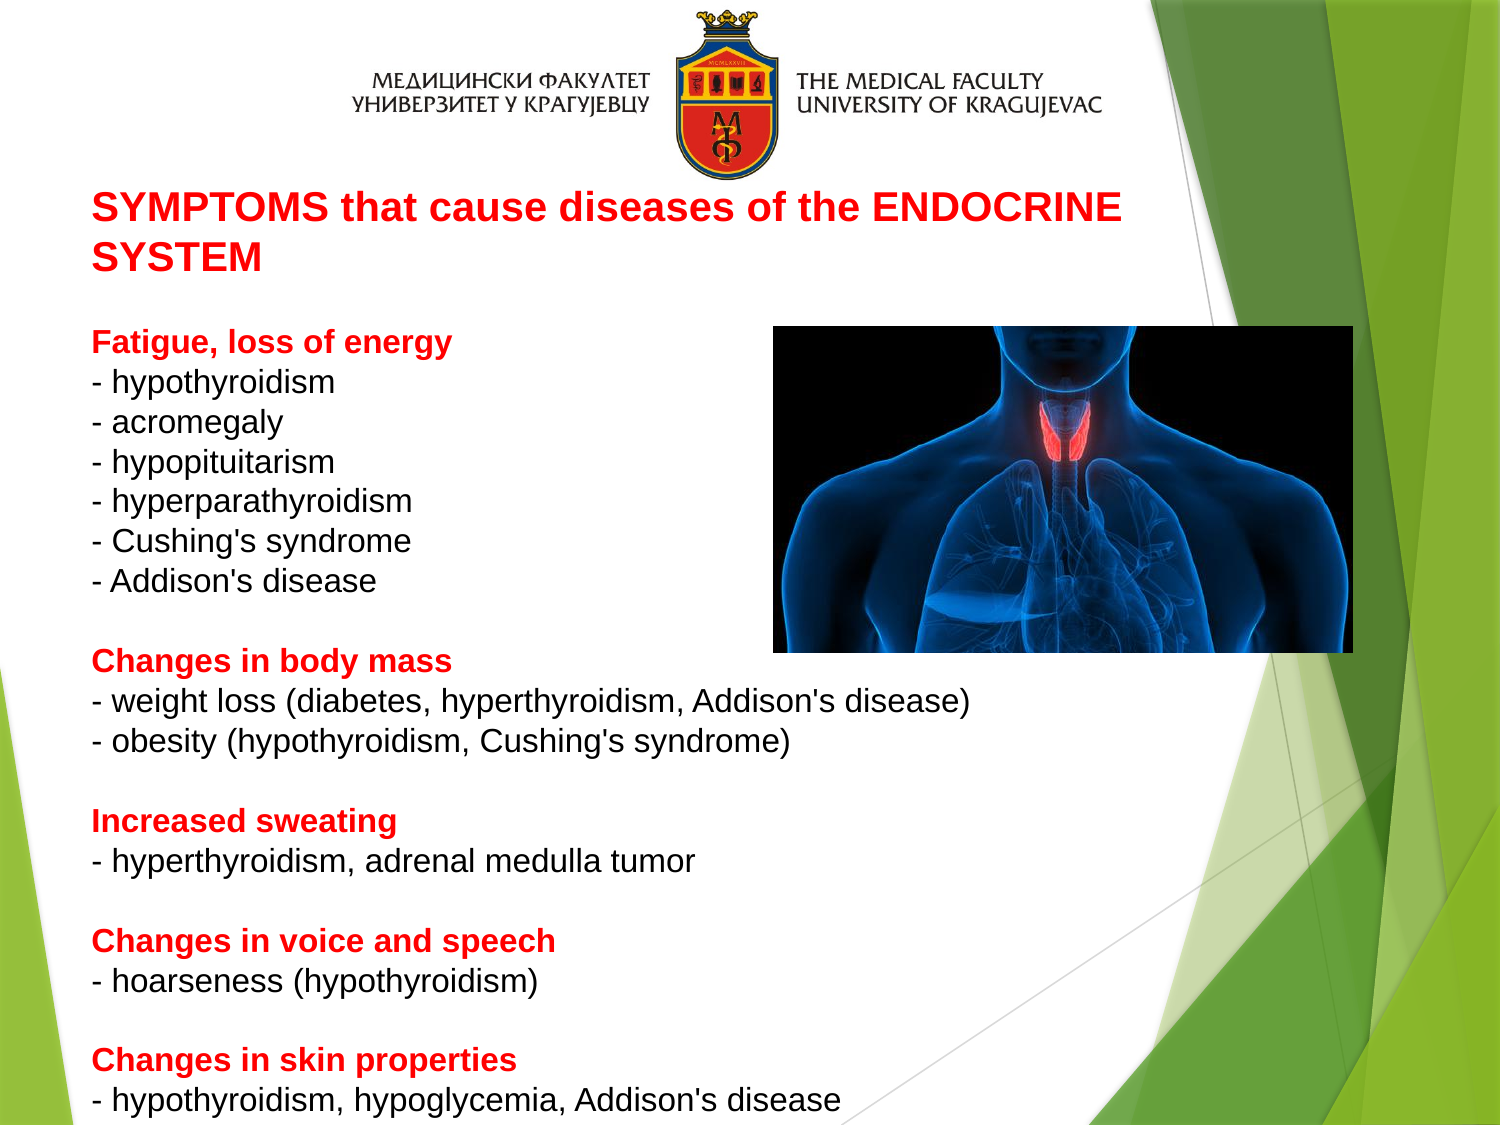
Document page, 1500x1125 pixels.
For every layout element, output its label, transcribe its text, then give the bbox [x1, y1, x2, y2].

picture [773, 325, 1353, 653]
text_box SYMPTOMS that cause diseases of the ENDOCRINE SYSTEM Fatigue, loss of energy - hypothyroidism - acromegaly - hypopituitarism - hyperparathyroidism - Cushing's syndrome - Addison's disease Changes in body mass - weight loss (diabetes, hyperthyroidism, Addison's disease) - obesity (hypothyroidism, Cushing's syndrome) Increased sweating - hyperthyroidism, adrenal medulla tumor Changes in voice and speech - hoarseness (hypothyroidism) Changes in skin properties - hypothyroidism, hypoglycemia, Addison's disease [76, 172, 1308, 1125]
picture [328, 0, 1125, 172]
